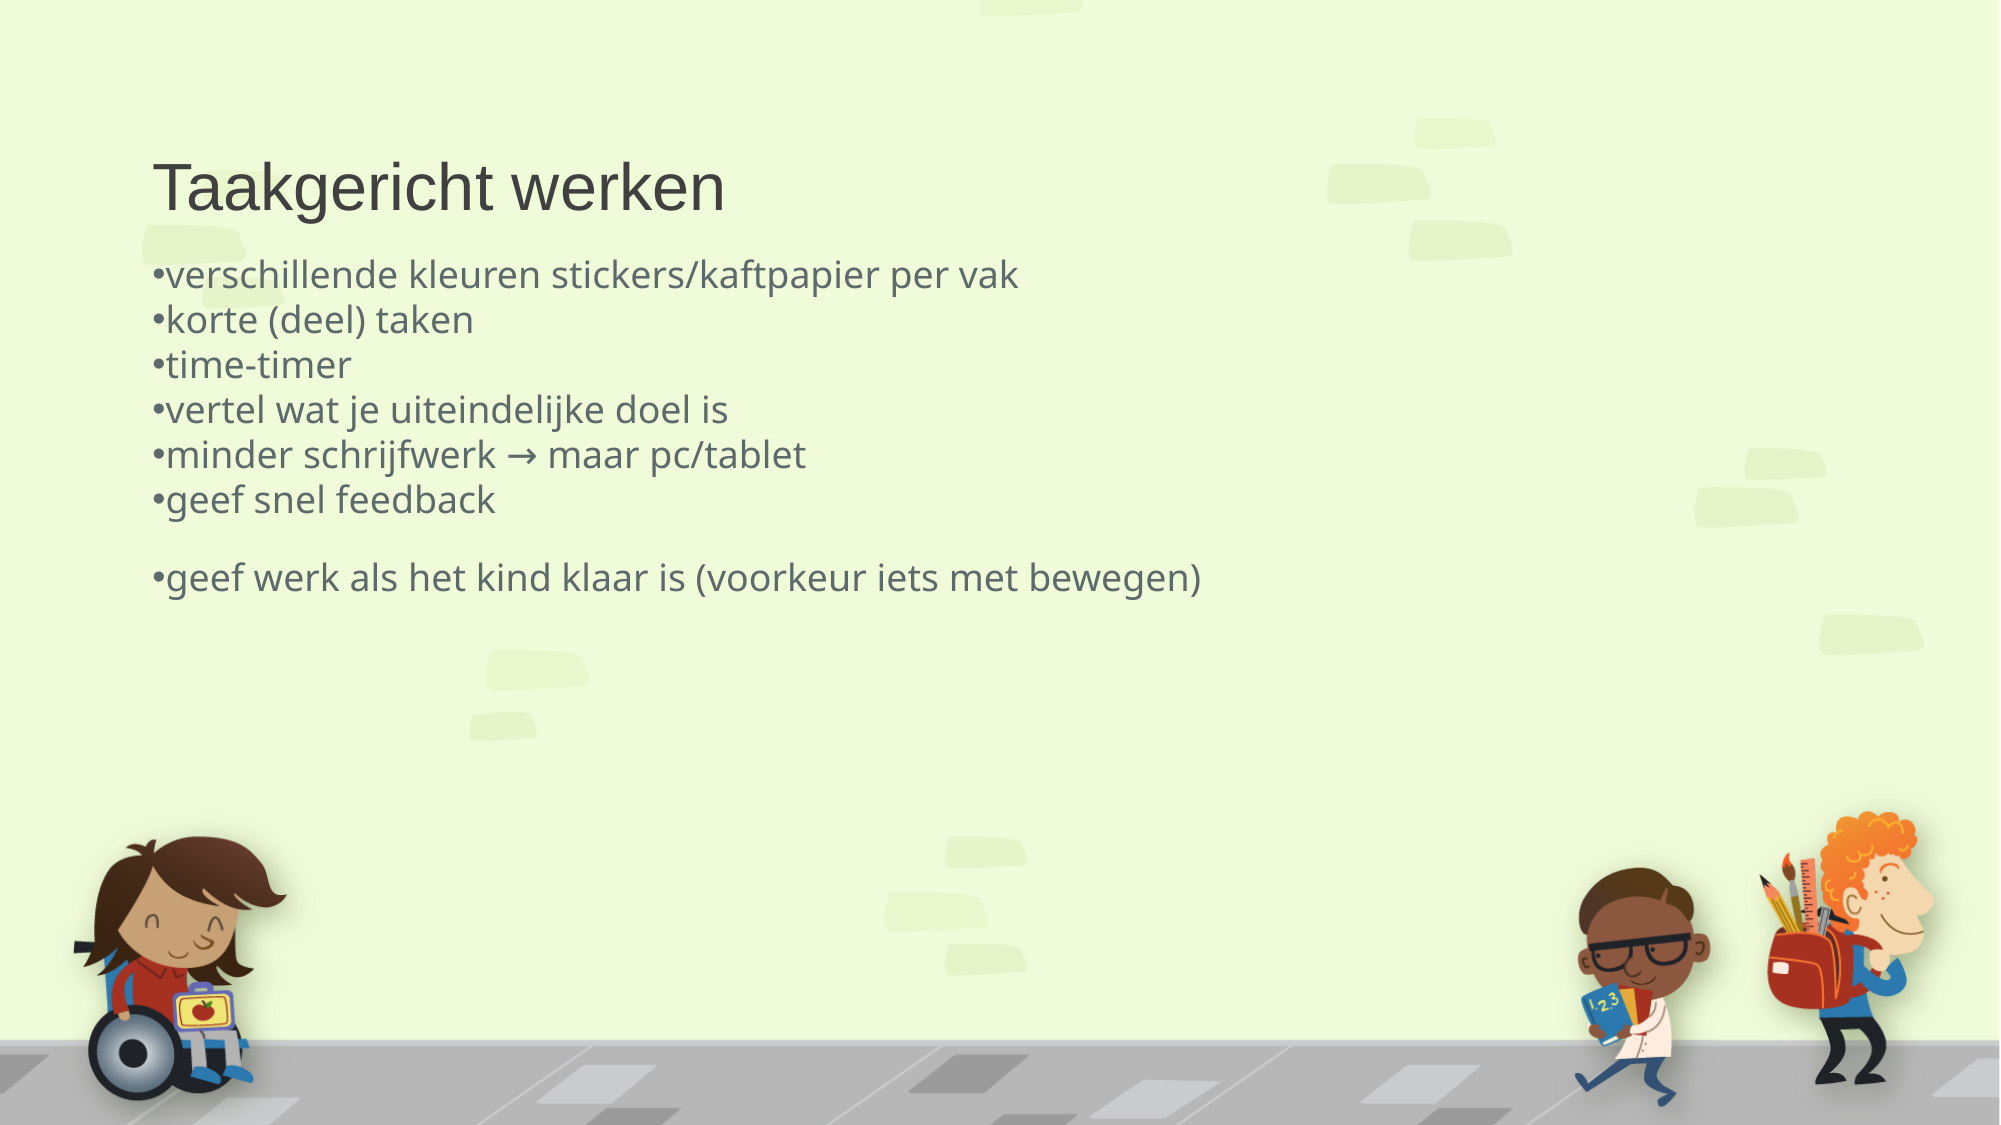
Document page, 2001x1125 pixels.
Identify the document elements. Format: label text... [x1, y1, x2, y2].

picture [0, 0, 2000, 1125]
title Taakgericht werken [137, 54, 1751, 233]
text_box verschillende kleuren stickers/kaftpapier per vak korte (deel) taken time-timer vertel wat je uiteindelijke doel is minder schrijfwerk → maar pc/tablet geef snel feedback geef werk als het kind klaar is (voorkeur iets met bewegen) [137, 243, 1501, 607]
